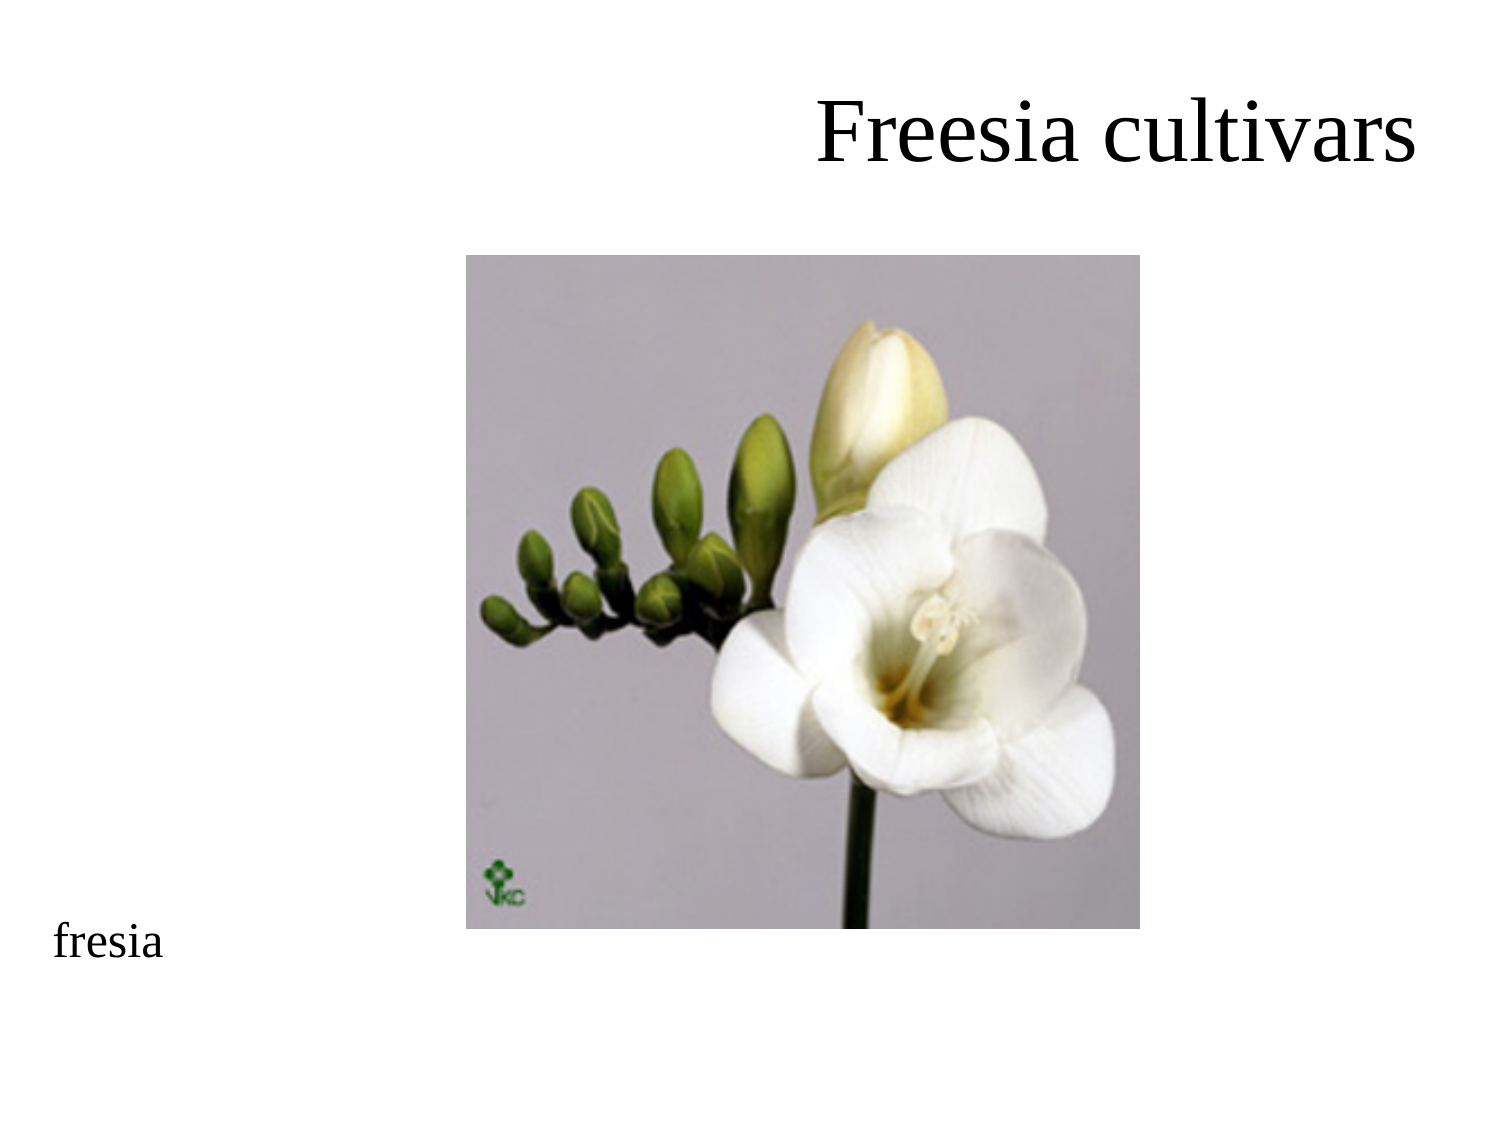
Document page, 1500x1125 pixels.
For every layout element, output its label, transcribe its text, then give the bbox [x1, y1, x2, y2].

text_box fresia [37, 899, 1100, 975]
title Freesia cultivars [159, 31, 1435, 219]
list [466, 255, 1140, 929]
